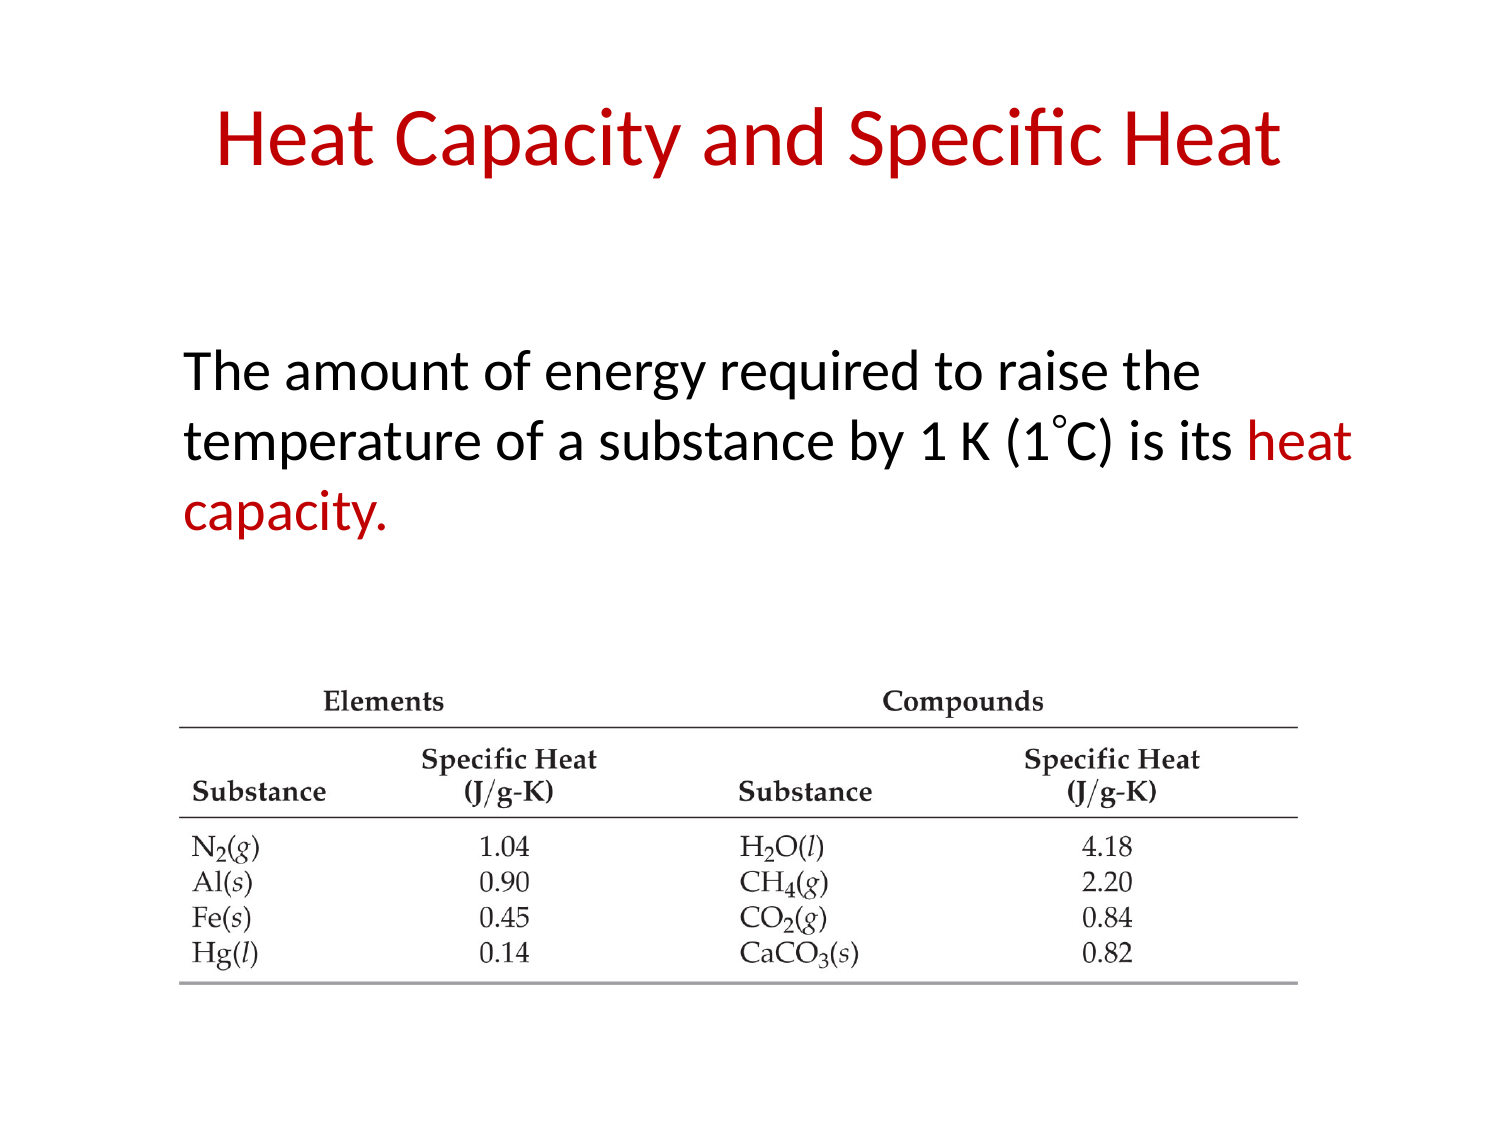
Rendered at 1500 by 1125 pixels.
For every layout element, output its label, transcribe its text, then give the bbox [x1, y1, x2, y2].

picture [172, 674, 1305, 993]
text_box The amount of energy required to raise the temperature of a substance by 1 K (1C) is its heat capacity. [112, 324, 1388, 650]
text_box Heat Capacity and Specific Heat [0, 75, 1500, 263]
